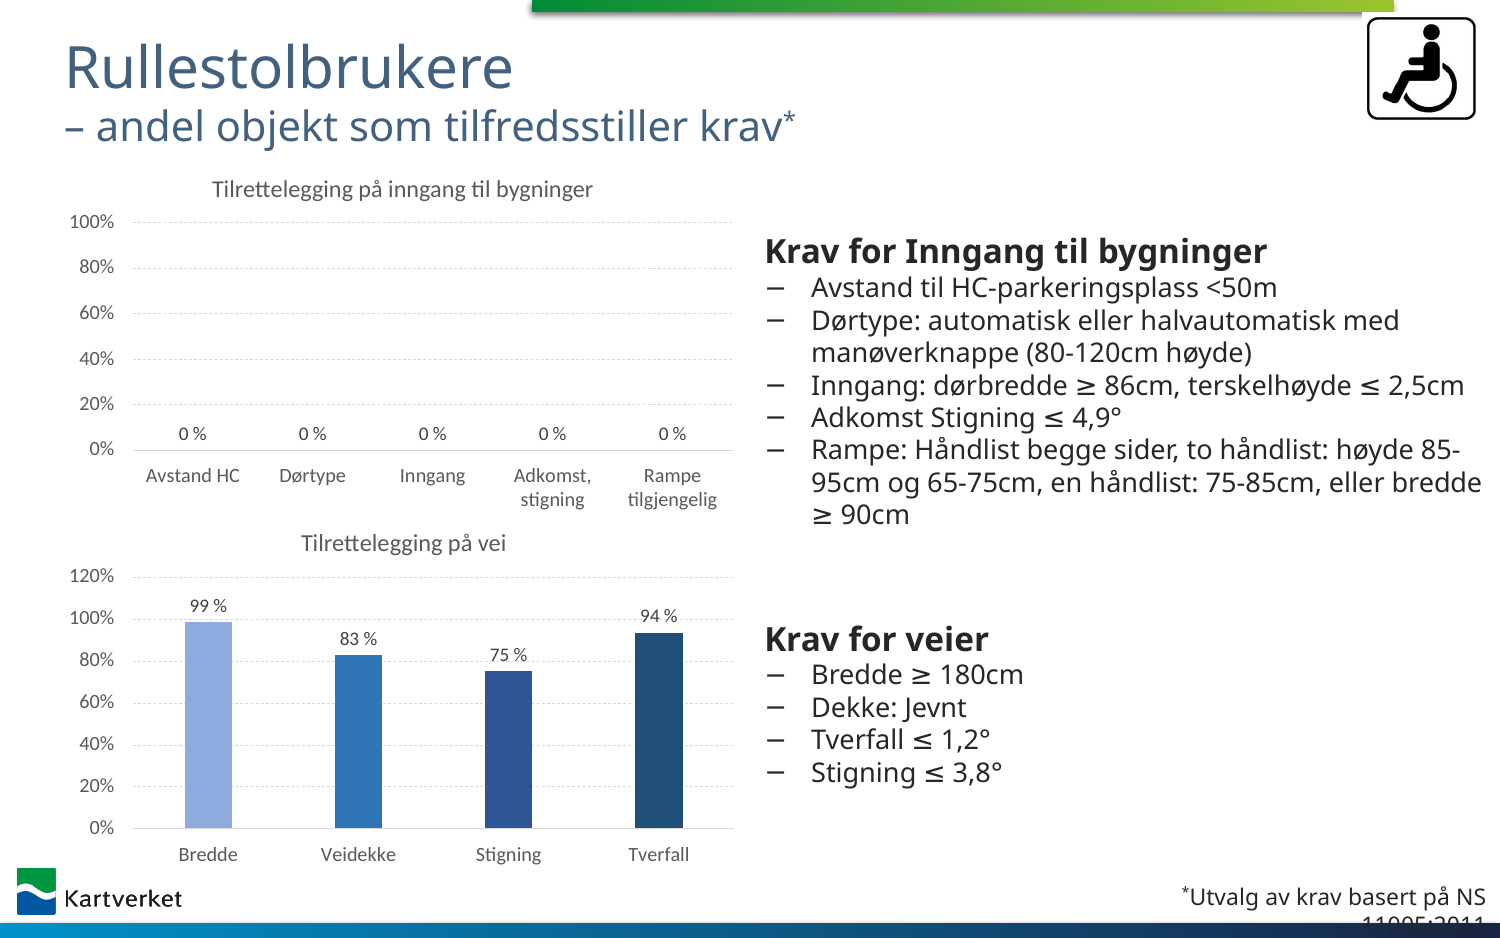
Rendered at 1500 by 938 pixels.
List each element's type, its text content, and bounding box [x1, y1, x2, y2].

picture [62, 520, 746, 874]
text_box Krav for veier Bredde ≥ 180cm Dekke: Jevnt Tverfall ≤ 1,2° Stigning ≤ 3,8° [749, 610, 1500, 795]
text_box *Utvalg av krav basert på NS 11005:2011 [1068, 873, 1500, 938]
picture [62, 166, 744, 519]
picture [1362, 12, 1481, 126]
text_box Rullestolbrukere – andel objekt som tilfredsstiller krav* [49, 25, 1431, 158]
text_box Krav for Inngang til bygninger Avstand til HC-parkeringsplass <50m Dørtype: automatisk eller halvautomatisk med manøverknappe (80-120cm høyde) Inngang: dørbredde ≥ 86cm, terskelhøyde ≤ 2,5cm Adkomst Stigning ≤ 4,9° Rampe: Håndlist begge sider, to håndlist: høyde 85-95cm og 65-75cm, en håndlist: 75-85cm, eller bredde ≥ 90cm [749, 223, 1500, 538]
